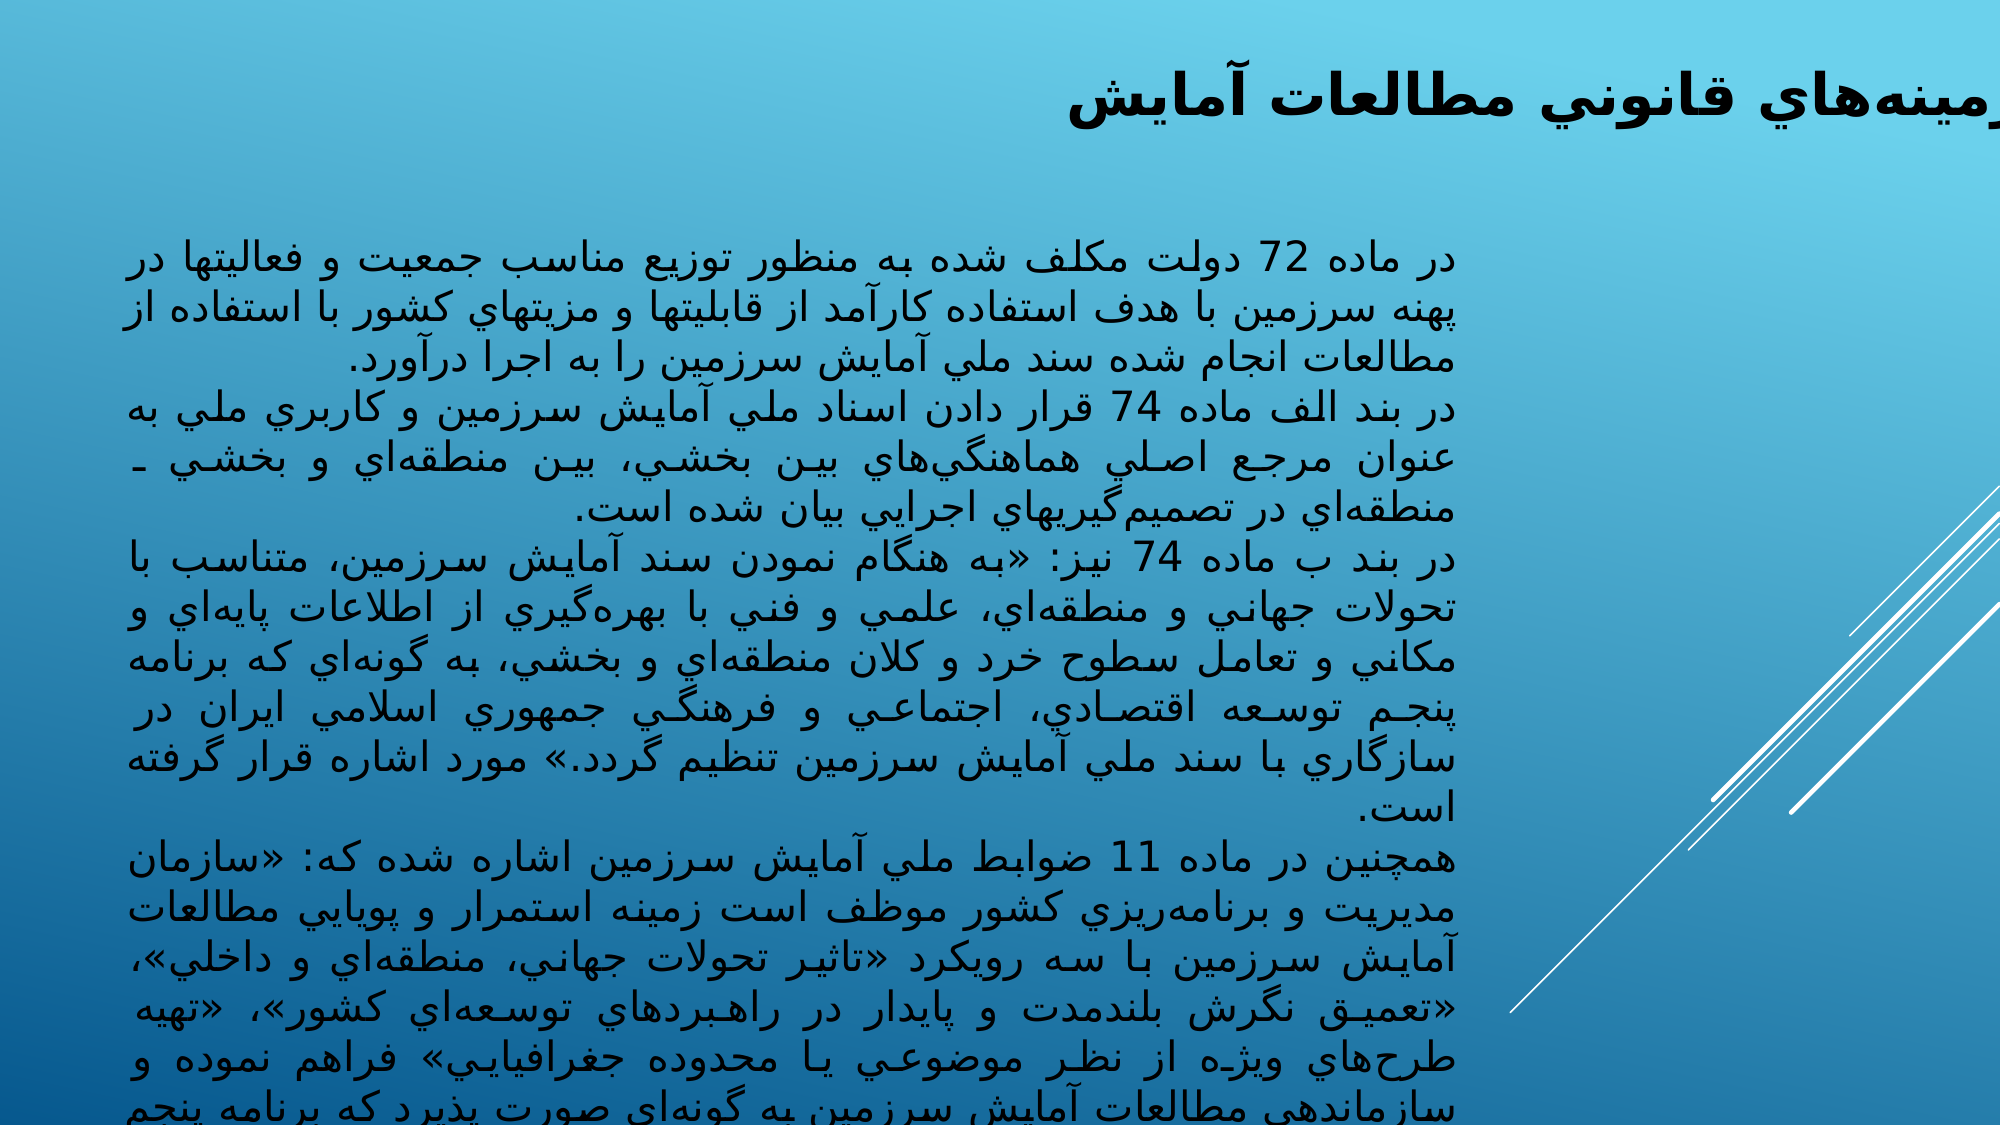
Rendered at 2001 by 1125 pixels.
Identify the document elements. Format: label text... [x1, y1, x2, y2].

text_box در ماده 72 دولت مكلف شده به منظور توزيع مناسب جمعيت و فعاليتها در پهنه سرزمين با هدف استفاده كارآمد از قابليتها و مزيتهاي كشور با استفاده از مطالعات انجام شده سند ملي آمايش سرزمين را به اجرا درآورد. در بند الف ماده 74 قرار دادن اسناد ملي آمايش سرزمين و كاربري ملي به عنوان مرجع اصلي هماهنگي‌هاي بين بخشي، بين منطقه‌اي و بخشي ـ منطقه‌اي در تصميم‌گيريهاي اجرايي بيان شده است. در بند ب ماده 74 نيز: «به هنگام نمودن سند آمايش سرزمين، متناسب با تحولات جهاني و منطقه‌اي، علمي و فني با بهره‌گيري از اطلاعات پايه‌اي و مكاني و تعامل سطوح خرد و كلان منطقه‌اي و بخشي، به گونه‌اي كه برنامه پنجم توسعه اقتصادي، اجتماعي و فرهنگي جمهوري اسلامي ايران در سازگاري با سند ملي آمايش سرزمين تنظيم گردد.» مورد اشاره قرار گرفته است. همچنين در ماده 11 ضوابط ملي آمايش سرزمين اشاره شده كه: «سازمان مديريت و برنامه‌ريزي كشور موظف است زمينه استمرار و پويايي مطالعات آمايش سرزمين با سه رويكرد «تاثير تحولات جهاني، منطقه‌اي و داخلي»، «تعميق نگرش بلندمدت و پايدار در راهبردهاي توسعه‌اي كشور»، «تهيه طرح‌هاي ويژه از نظر موضوعي يا محدوده جغرافيايي» فراهم نموده و سازماندهي مطالعات آمايش سرزمين به گونه‌اي صورت پذيرد كه برنامه پنجم و برنامه‌هاي بعدي ميان مدت توسعه كشور به طور كامل بر مبناي سند آمايش سرزمين تهيه شود.» [109, 222, 1473, 1125]
text_box زمينه‌هاي قانوني مطالعات آمايش [1051, 50, 2000, 135]
